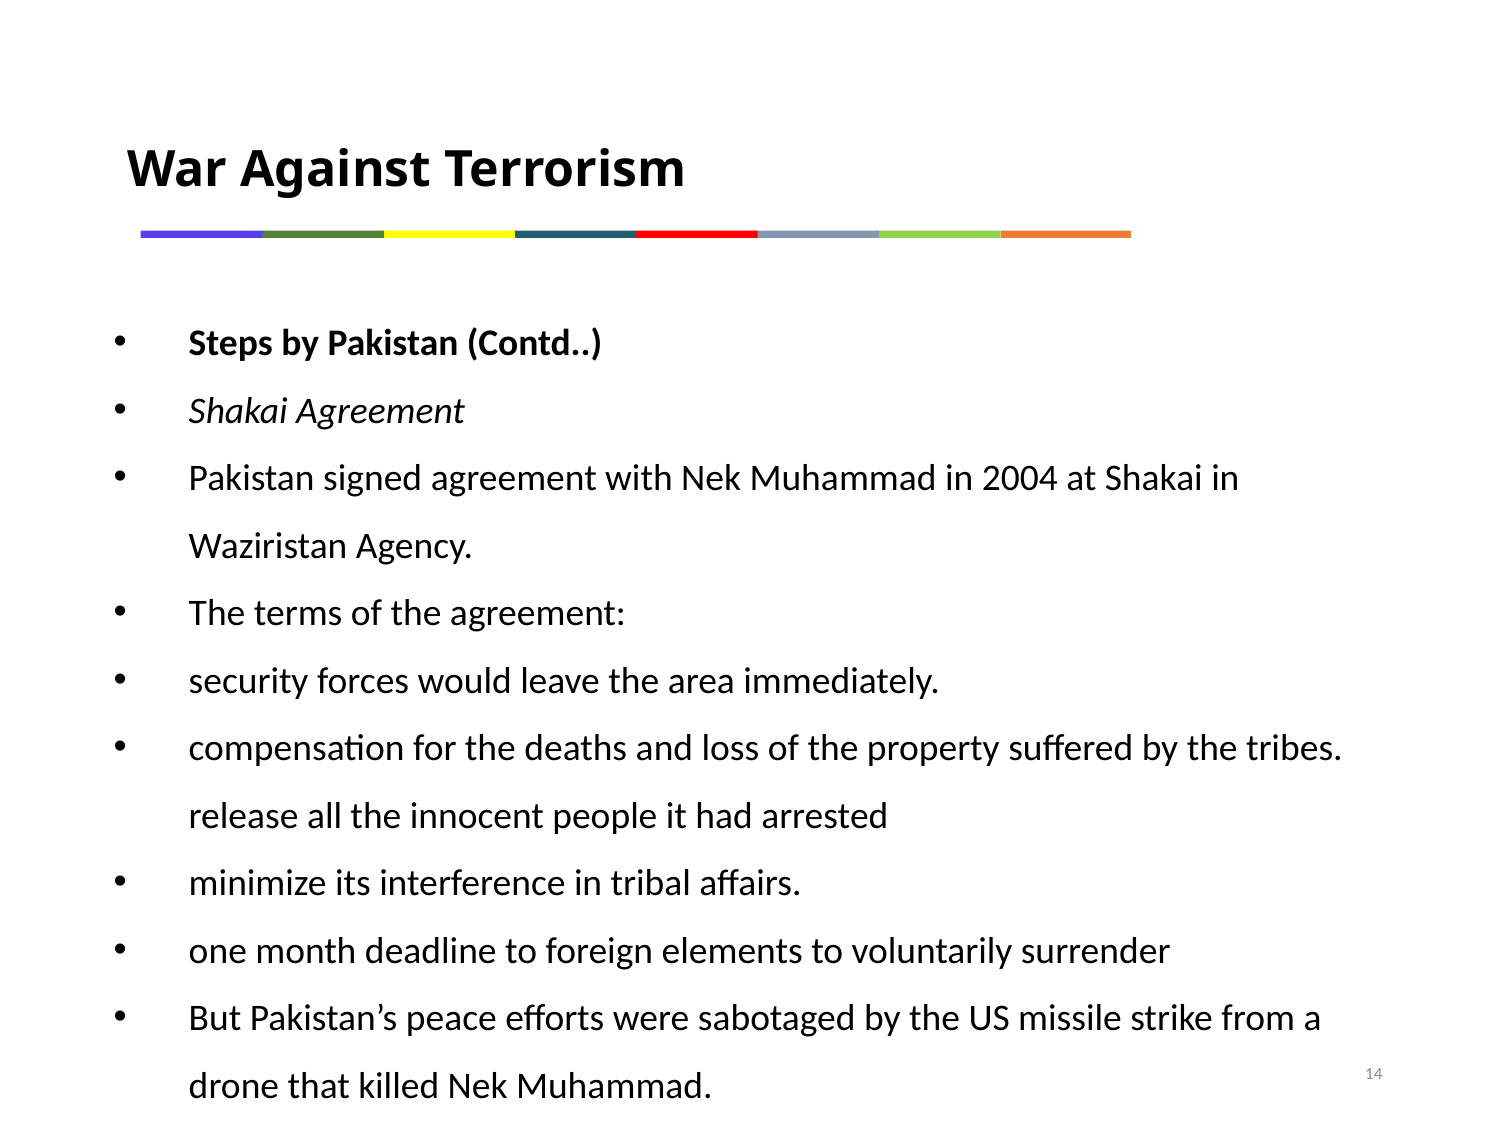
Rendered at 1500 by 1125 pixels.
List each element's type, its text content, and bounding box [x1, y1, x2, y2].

text_box Steps by Pakistan (Contd..) Shakai Agreement Pakistan signed agreement with Nek Muhammad in 2004 at Shakai in Waziristan Agency. The terms of the agreement: security forces would leave the area immediately. compensation for the deaths and loss of the property suffered by the tribes. release all the innocent people it had arrested minimize its interference in tribal affairs. one month deadline to foreign elements to voluntarily surrender But Pakistan’s peace efforts were sabotaged by the US missile strike from a drone that killed Nek Muhammad. [98, 288, 1415, 1114]
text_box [140, 230, 1131, 239]
text_box War Against Terrorism [112, 120, 1500, 276]
slide_number 14 [1060, 1042, 1398, 1103]
